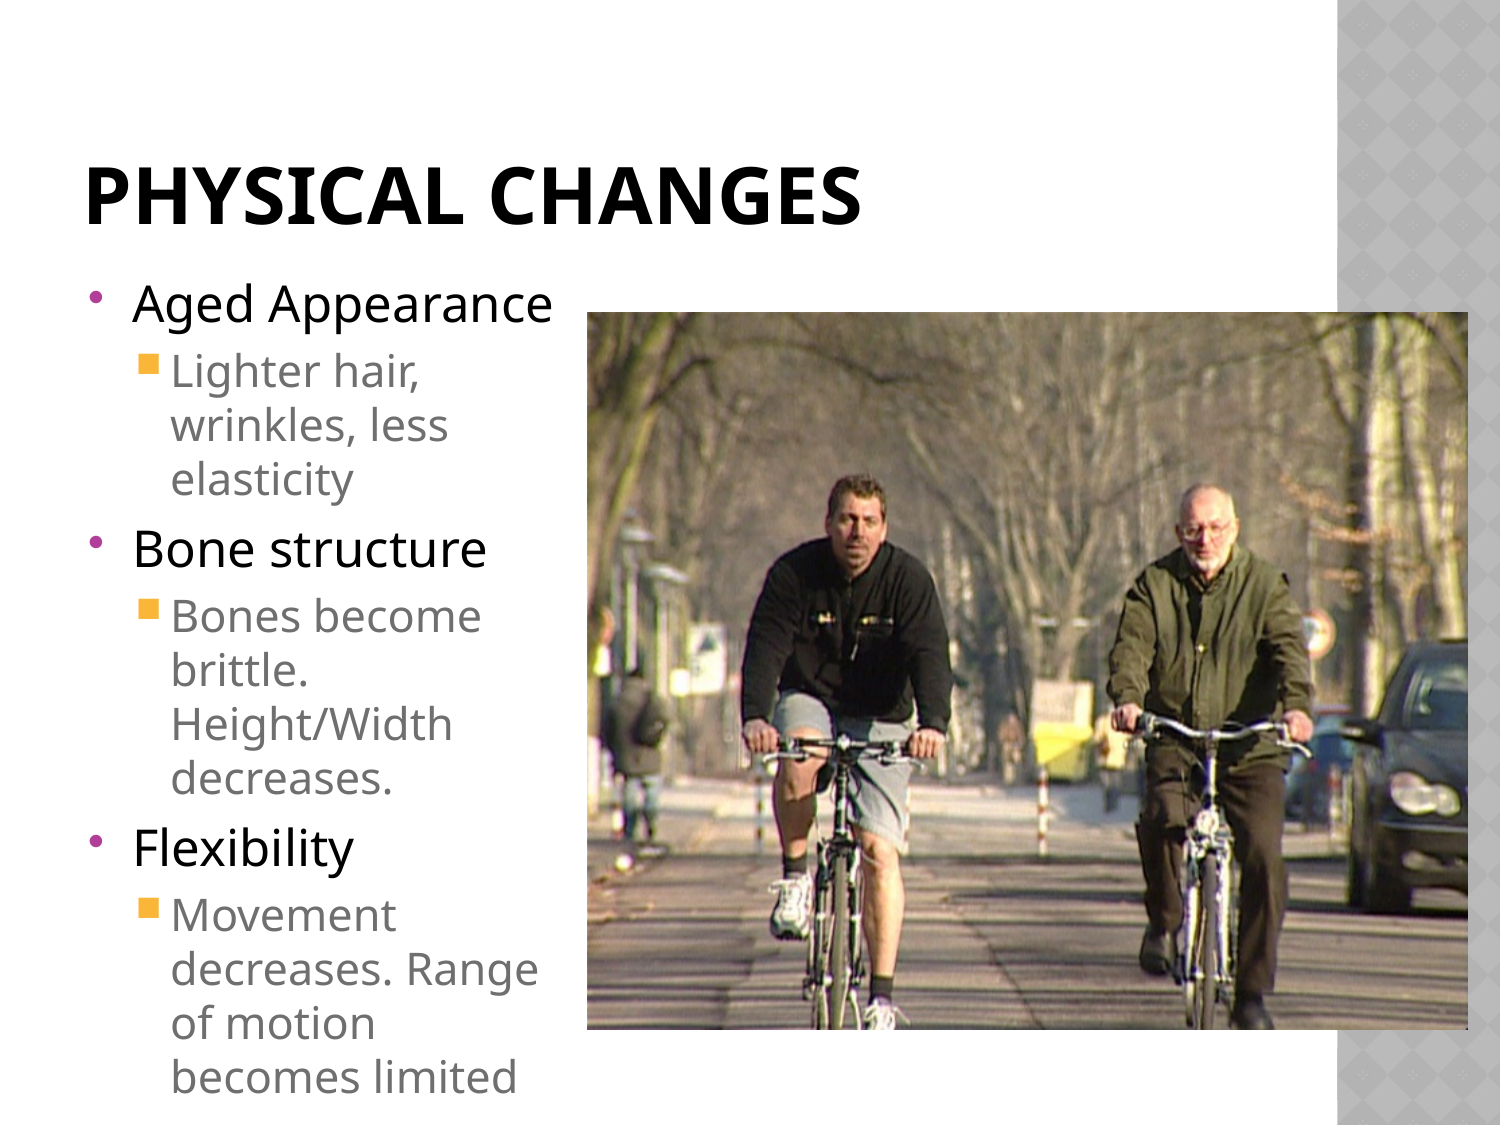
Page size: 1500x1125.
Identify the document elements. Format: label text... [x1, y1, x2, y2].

list Aged Appearance Lighter hair, wrinkles, less elasticity Bone structure Bones become brittle. Height/Width decreases. Flexibility Movement decreases. Range of motion becomes limited [75, 264, 588, 1125]
title Physical Changes [75, 52, 1263, 240]
picture [586, 312, 1468, 1031]
